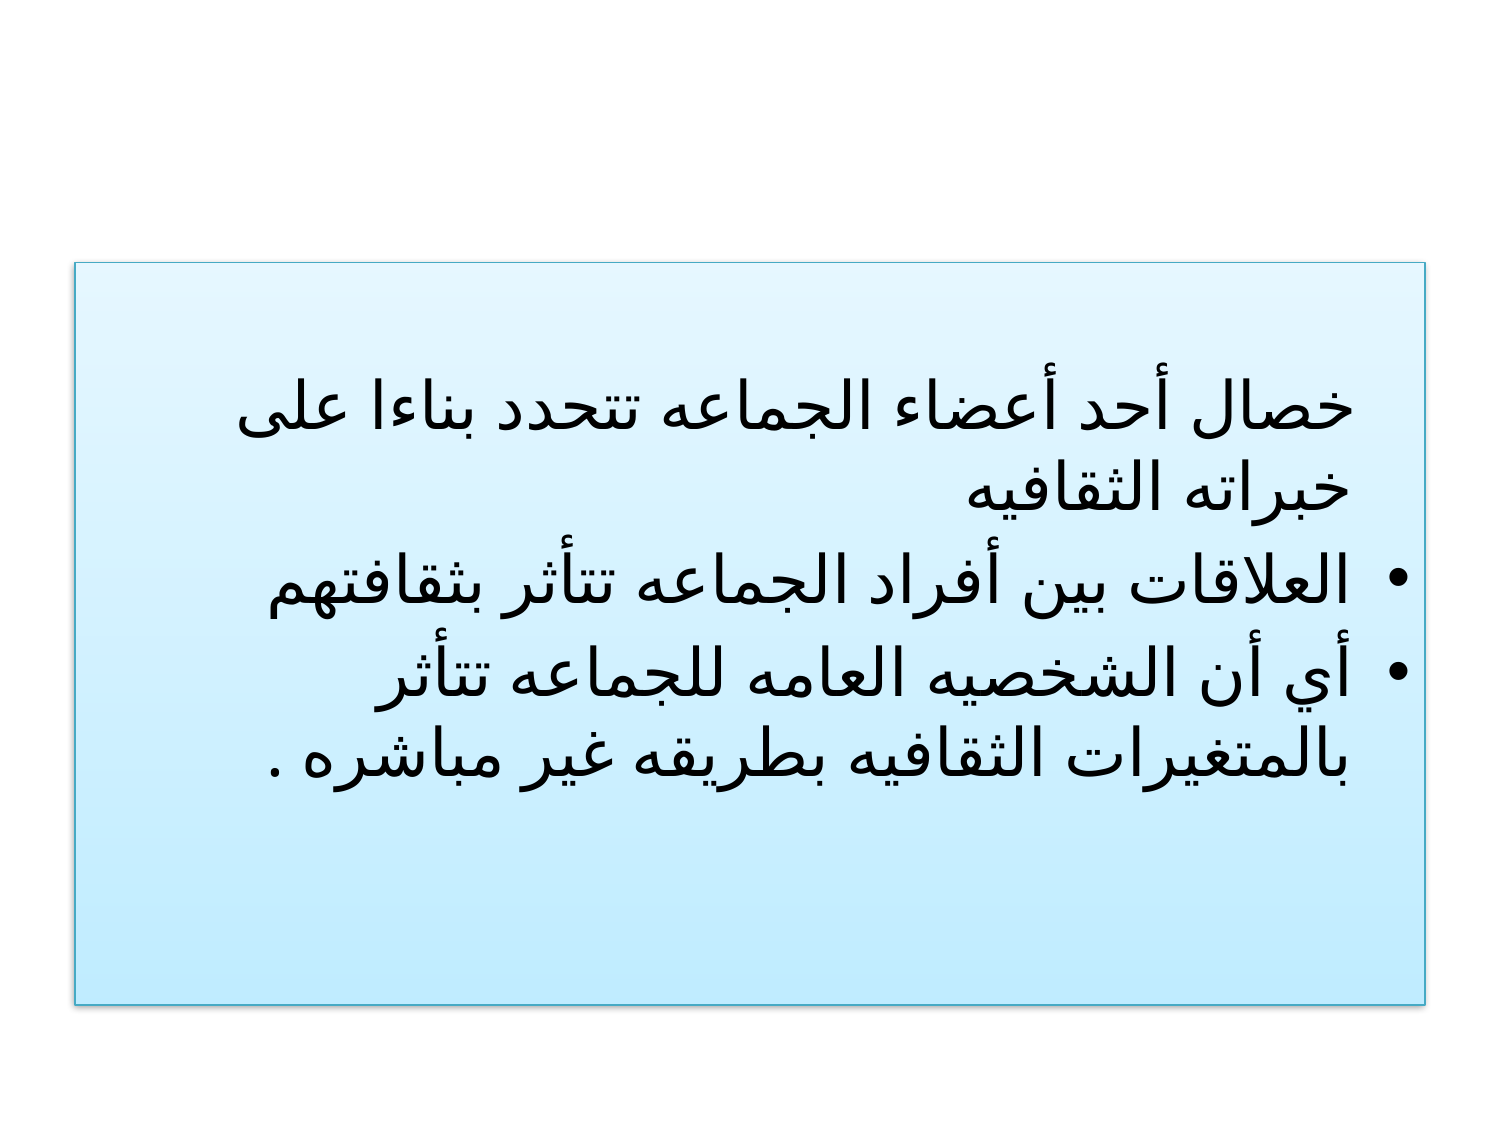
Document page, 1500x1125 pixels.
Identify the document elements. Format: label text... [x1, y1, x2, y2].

list خصال أحد أعضاء الجماعه تتحدد بناءا على خبراته الثقافيه العلاقات بين أفراد الجماعه تتأثر بثقافتهم أي أن الشخصيه العامه للجماعه تتأثر بالمتغيرات الثقافيه بطريقه غير مباشره . [74, 262, 1426, 1006]
